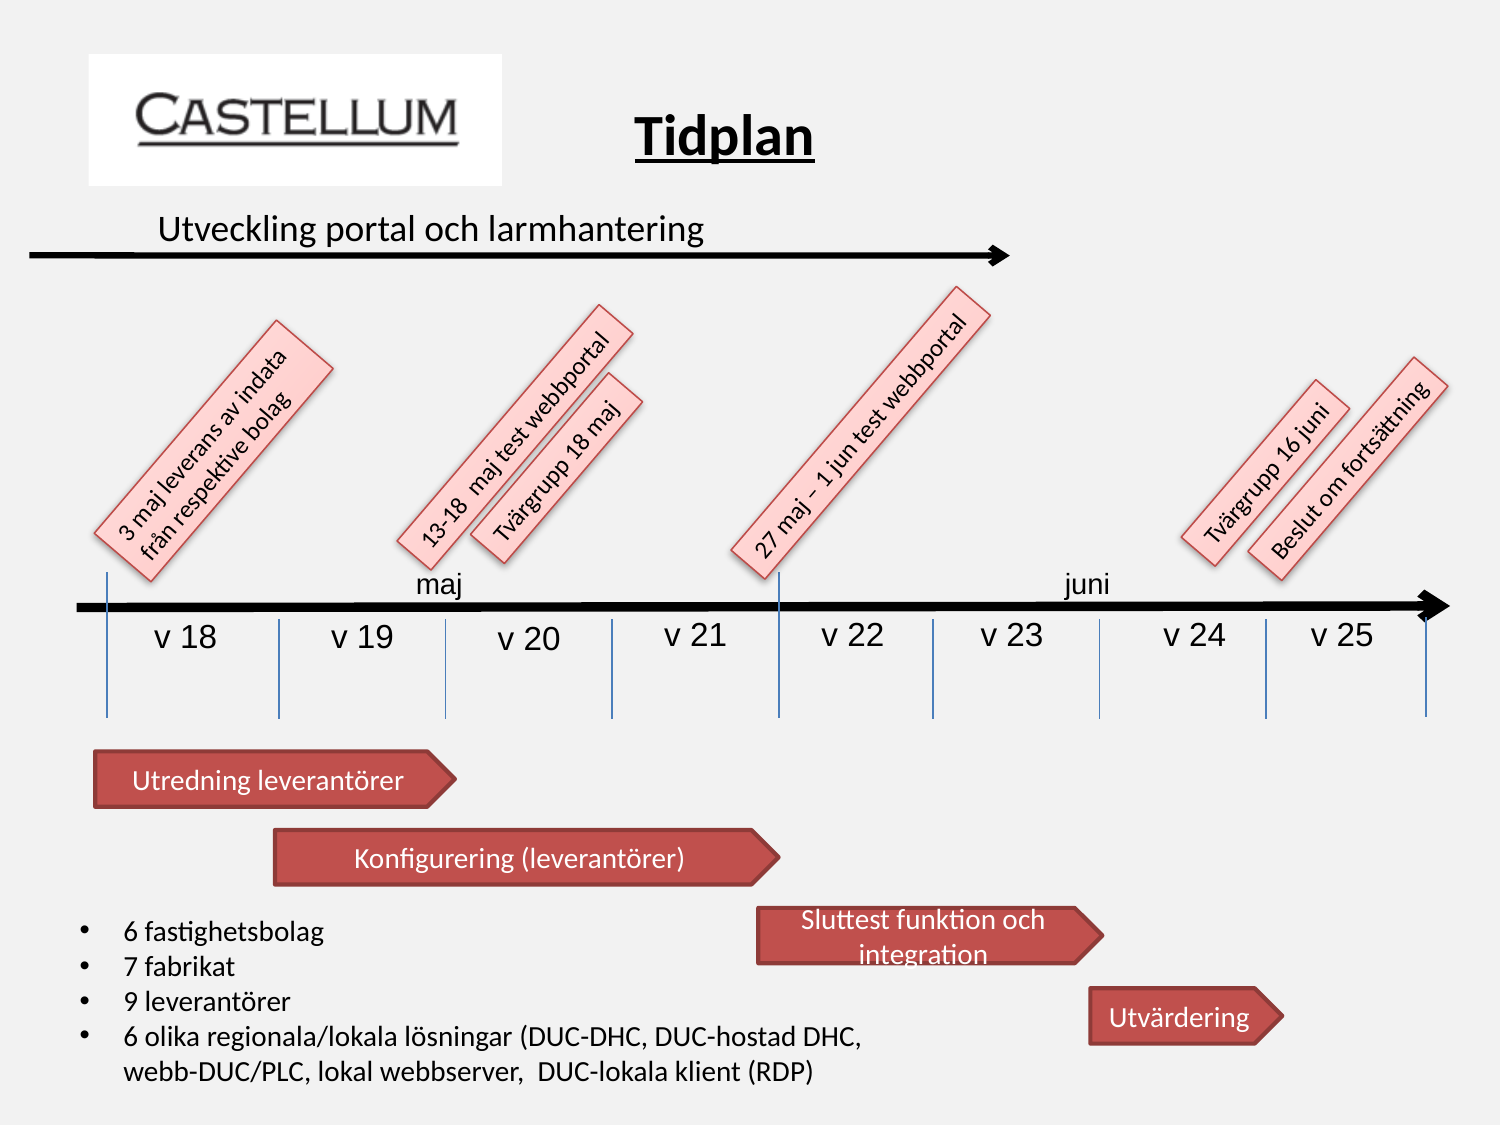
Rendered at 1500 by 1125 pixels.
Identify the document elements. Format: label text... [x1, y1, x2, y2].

text_box Utveckling portal och larmhantering [142, 196, 808, 253]
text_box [76, 266, 1451, 1044]
text_box Tidplan [620, 90, 857, 175]
picture [88, 54, 503, 186]
text_box 6 fastighetsbolag 7 fabrikat 9 leverantörer 6 olika regionala/lokala lösningar (DUC-DHC, DUC-hostad DHC, webb-DUC/PLC, lokal webbserver, DUC-lokala klient (RDP) [64, 905, 951, 1095]
